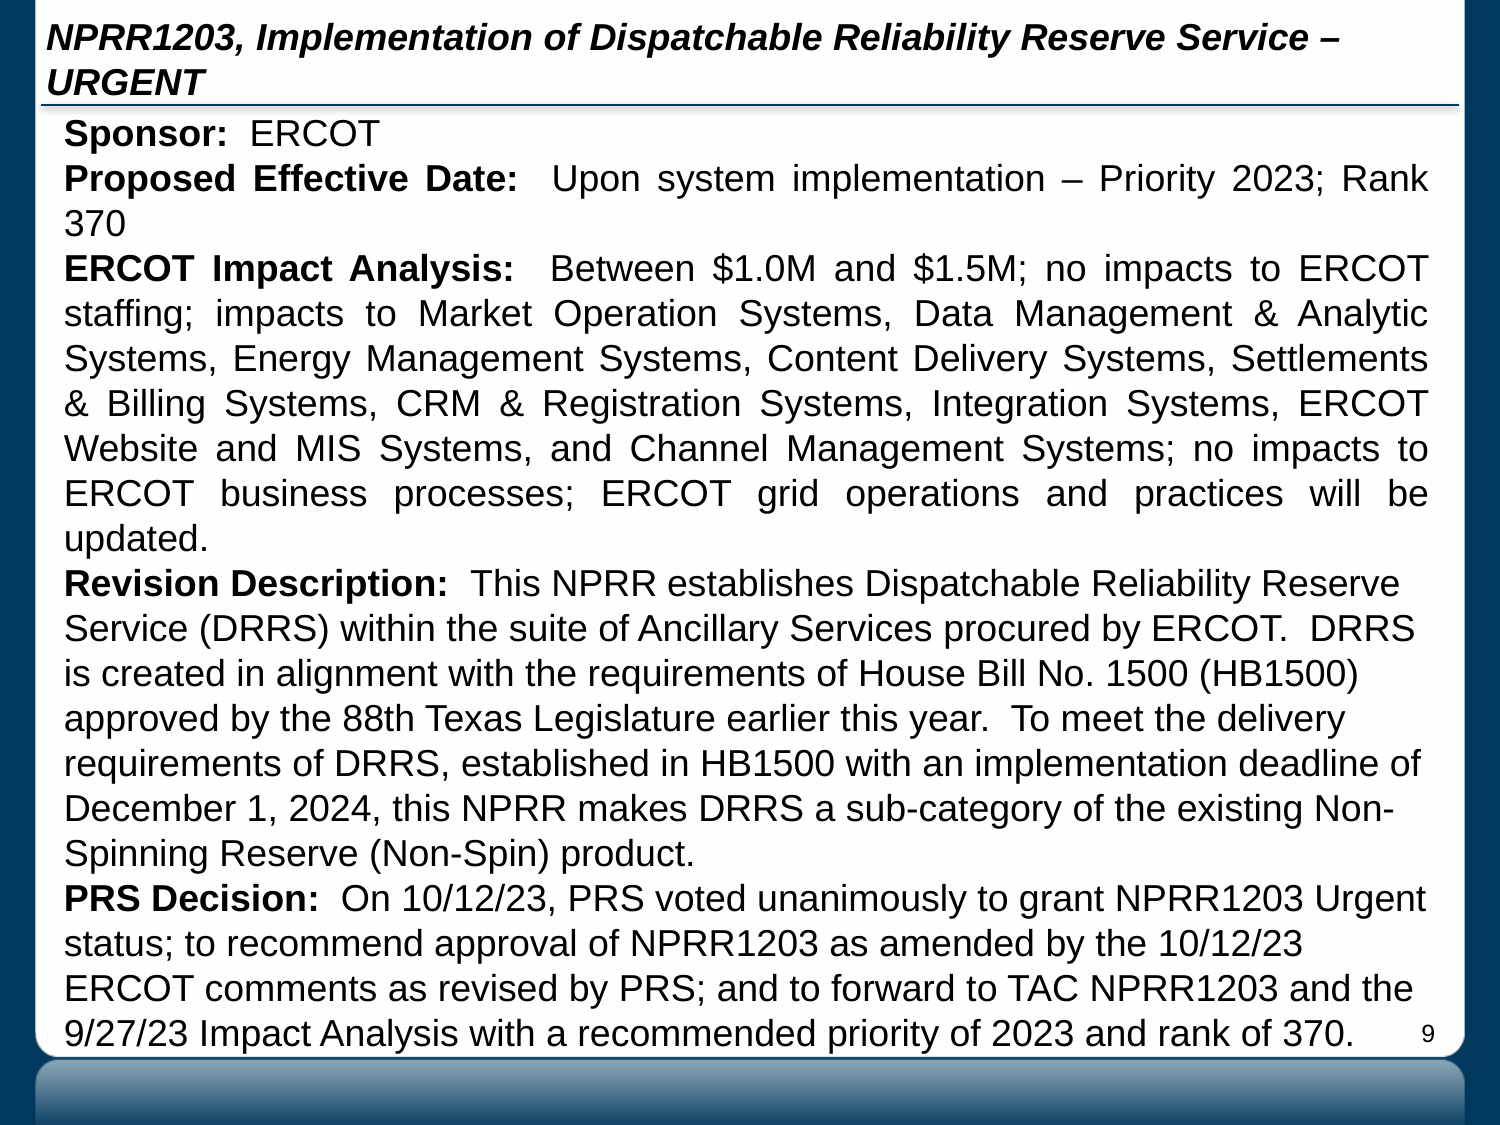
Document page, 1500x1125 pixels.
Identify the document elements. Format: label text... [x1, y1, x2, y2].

title NPRR1203, Implementation of Dispatchable Reliability Reserve Service – URGENT [31, 20, 1464, 97]
text_box Sponsor: ERCOT Proposed Effective Date: Upon system implementation – Priority 2023; Rank 370 ERCOT Impact Analysis: Between $1.0M and $1.5M; no impacts to ERCOT staffing; impacts to Market Operation Systems, Data Management & Analytic Systems, Energy Management Systems, Content Delivery Systems, Settlements & Billing Systems, CRM & Registration Systems, Integration Systems, ERCOT Website and MIS Systems, and Channel Management Systems; no impacts to ERCOT business processes; ERCOT grid operations and practices will be updated. Revision Description: This NPRR establishes Dispatchable Reliability Reserve Service (DRRS) within the suite of Ancillary Services procured by ERCOT. DRRS is created in alignment with the requirements of House Bill No. 1500 (HB1500) approved by the 88th Texas Legislature earlier this year. To meet the delivery requirements of DRRS, established in HB1500 with an implementation deadline of December 1, 2024, this NPRR makes DRRS a sub-category of the existing Non-Spinning Reserve (Non-Spin) product. PRS Decision: On 10/12/23, PRS voted unanimously to grant NPRR1203 Urgent status; to recommend approval of NPRR1203 as amended by the 10/12/23 ERCOT comments as revised by PRS; and to forward to TAC NPRR1203 and the 9/27/23 Impact Analysis with a recommended priority of 2023 and rank of 370. [11, 101, 1444, 1062]
picture [35, 0, 1465, 1125]
